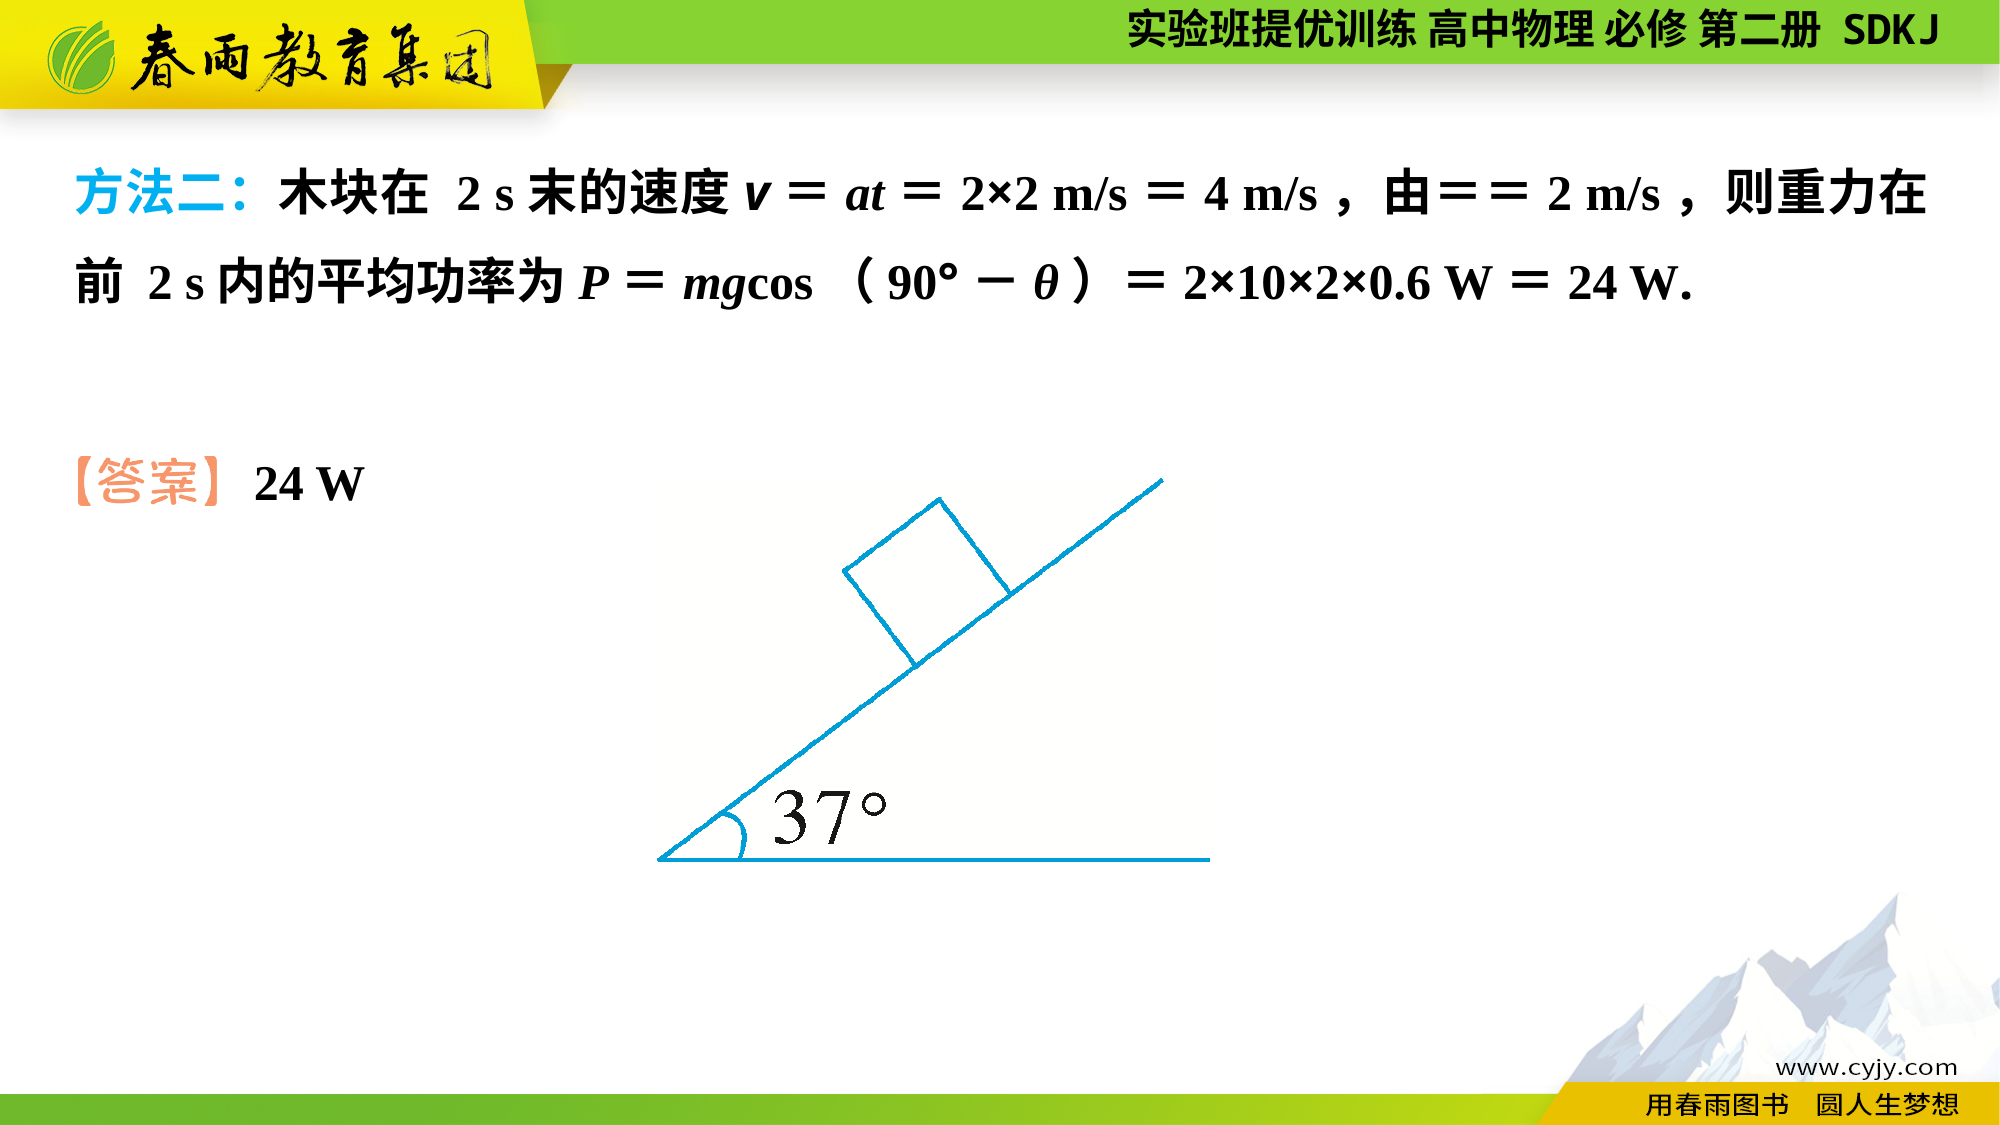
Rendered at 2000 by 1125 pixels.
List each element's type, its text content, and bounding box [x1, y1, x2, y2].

picture [0, 0, 2000, 1125]
text_box 24 W [239, 442, 443, 518]
